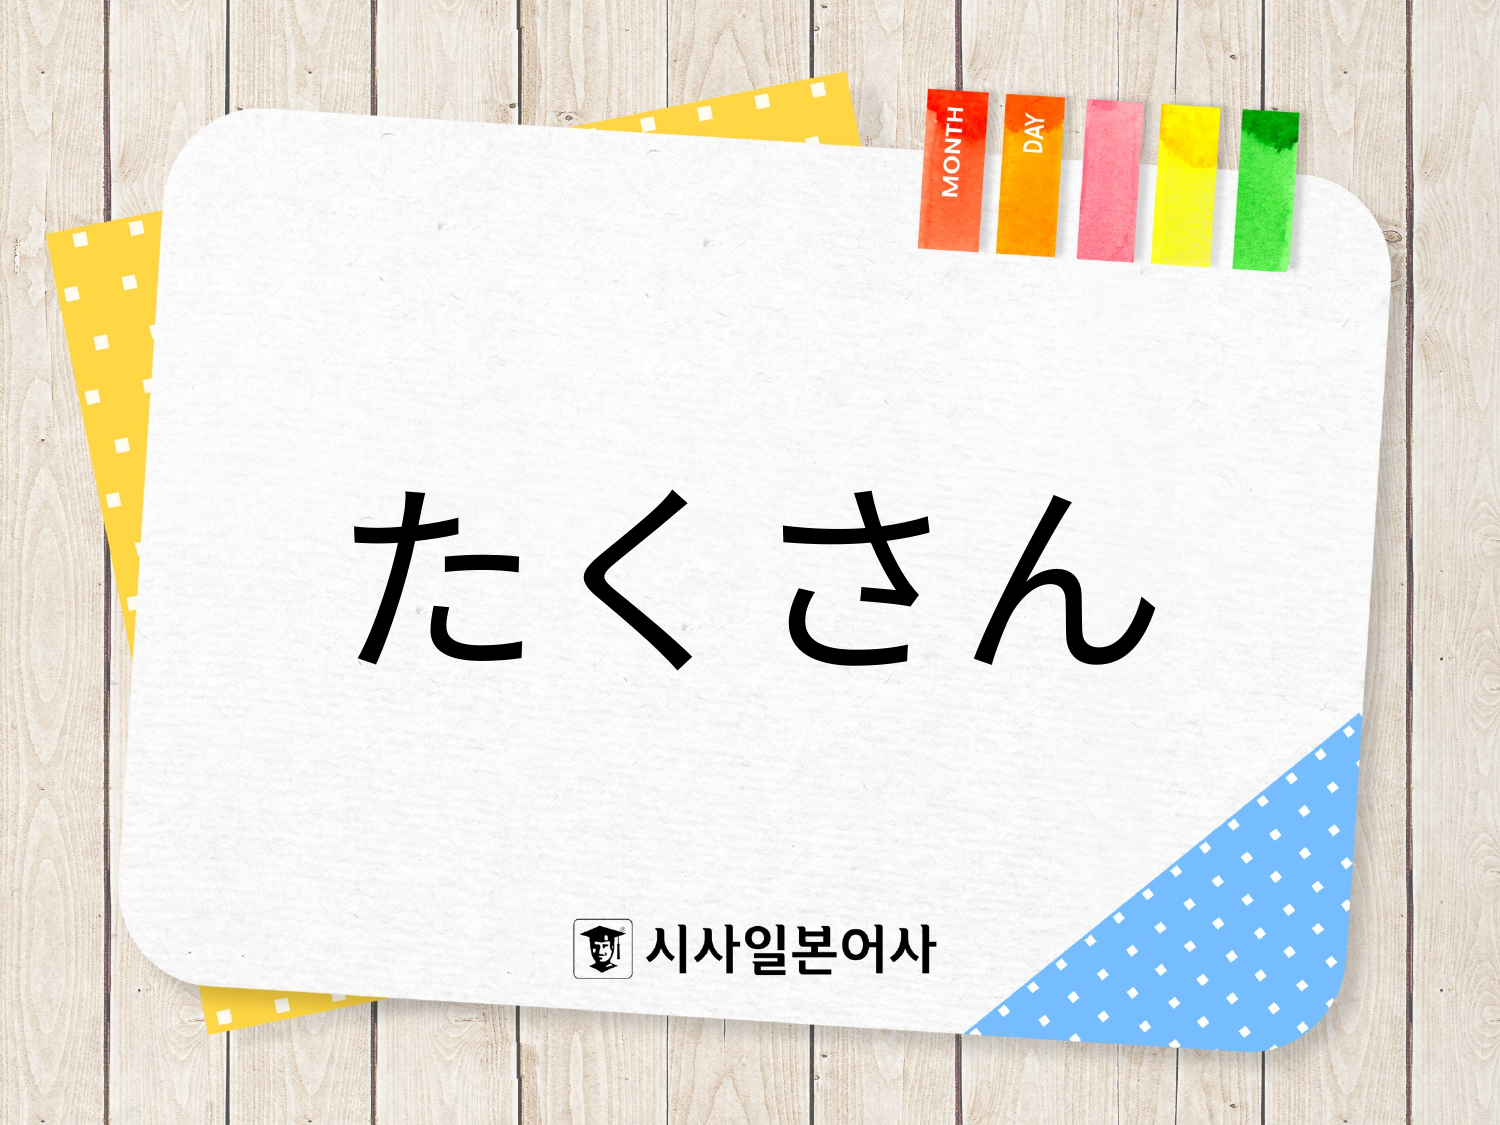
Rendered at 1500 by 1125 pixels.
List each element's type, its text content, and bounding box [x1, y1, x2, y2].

picture [0, 0, 1500, 1125]
title たくさん [75, 338, 1425, 811]
